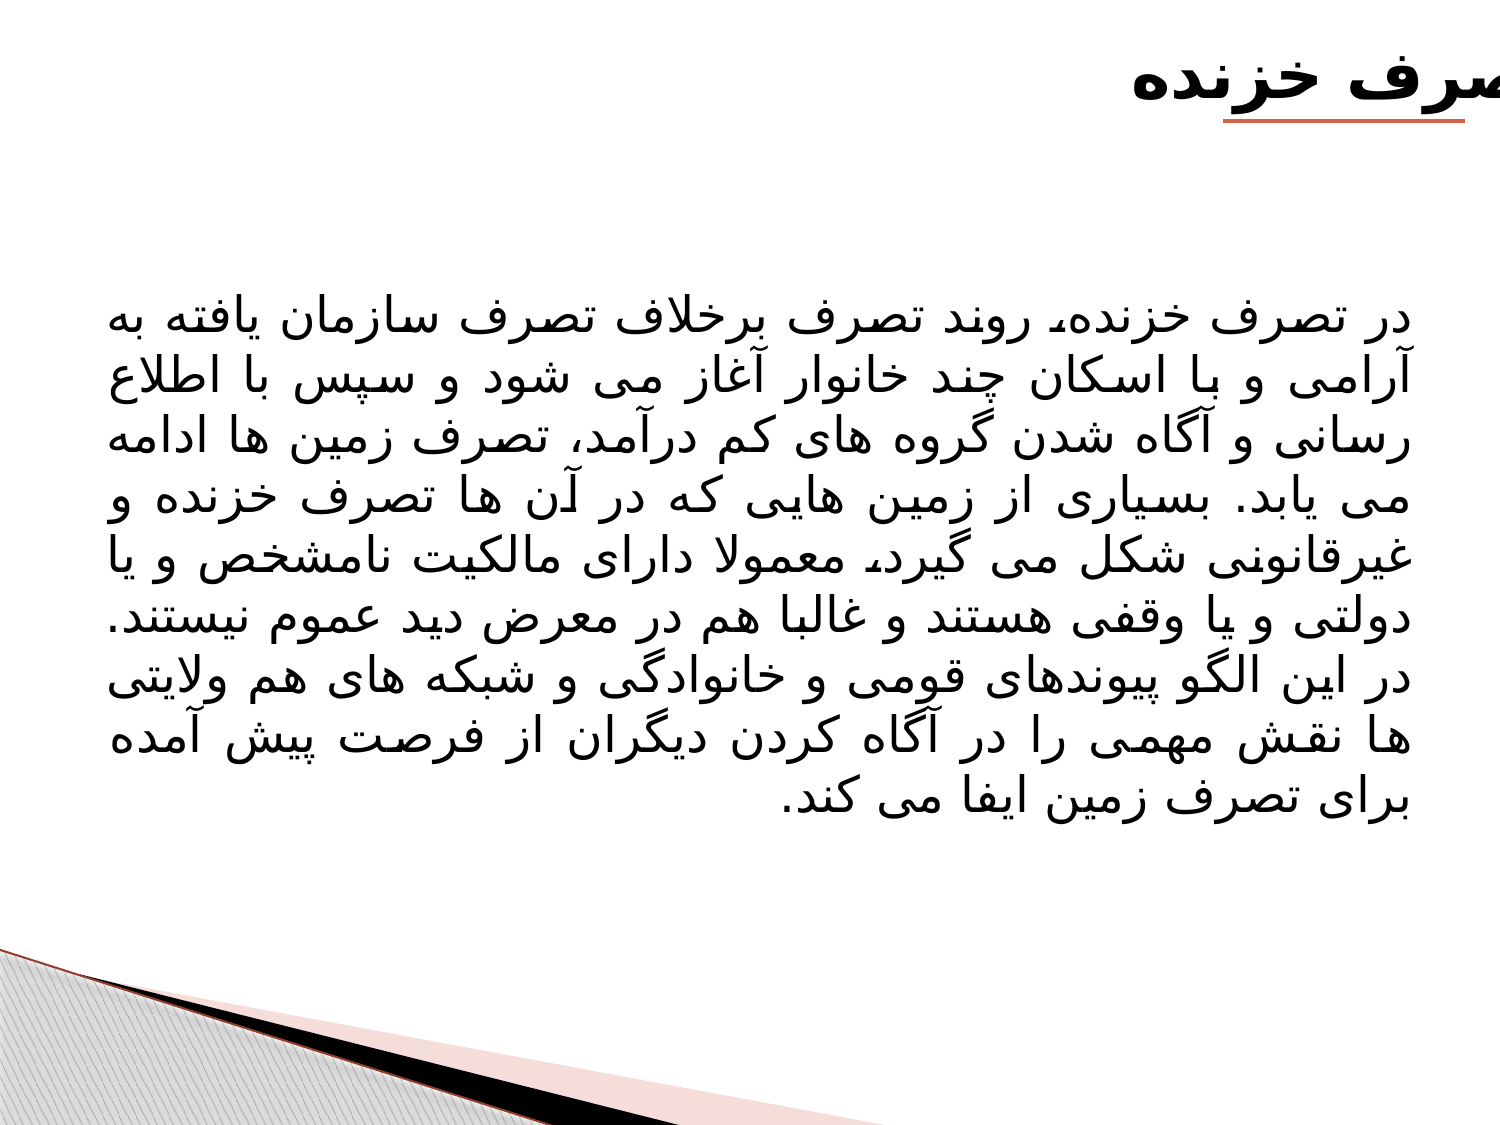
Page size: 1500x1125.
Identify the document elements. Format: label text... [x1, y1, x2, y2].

text_box در تصرف خزنده، روند تصرف برخلاف تصرف سازمان یافته به آرامی و با اسکان چند خانوار آغاز می شود و سپس با اطلاع رسانی و آگاه شدن گروه های کم درآمد، تصرف زمین ها ادامه می یابد. بسیاری از زمین هایی که در آن ها تصرف خزنده و غیرقانونی شکل می گیرد، معمولا دارای مالکیت نامشخص و یا دولتی و یا وقفی هستند و غالبا هم در معرض دید عموم نیستند. در این الگو پیوندهای قومی و خانوادگی و شبکه های هم ولایتی ها نقش مهمی را در آگاه کردن دیگران از فرصت پیش آمده برای تصرف زمین ایفا می کند. [89, 275, 1428, 831]
text_box تصرف خزنده [1116, 24, 1500, 120]
